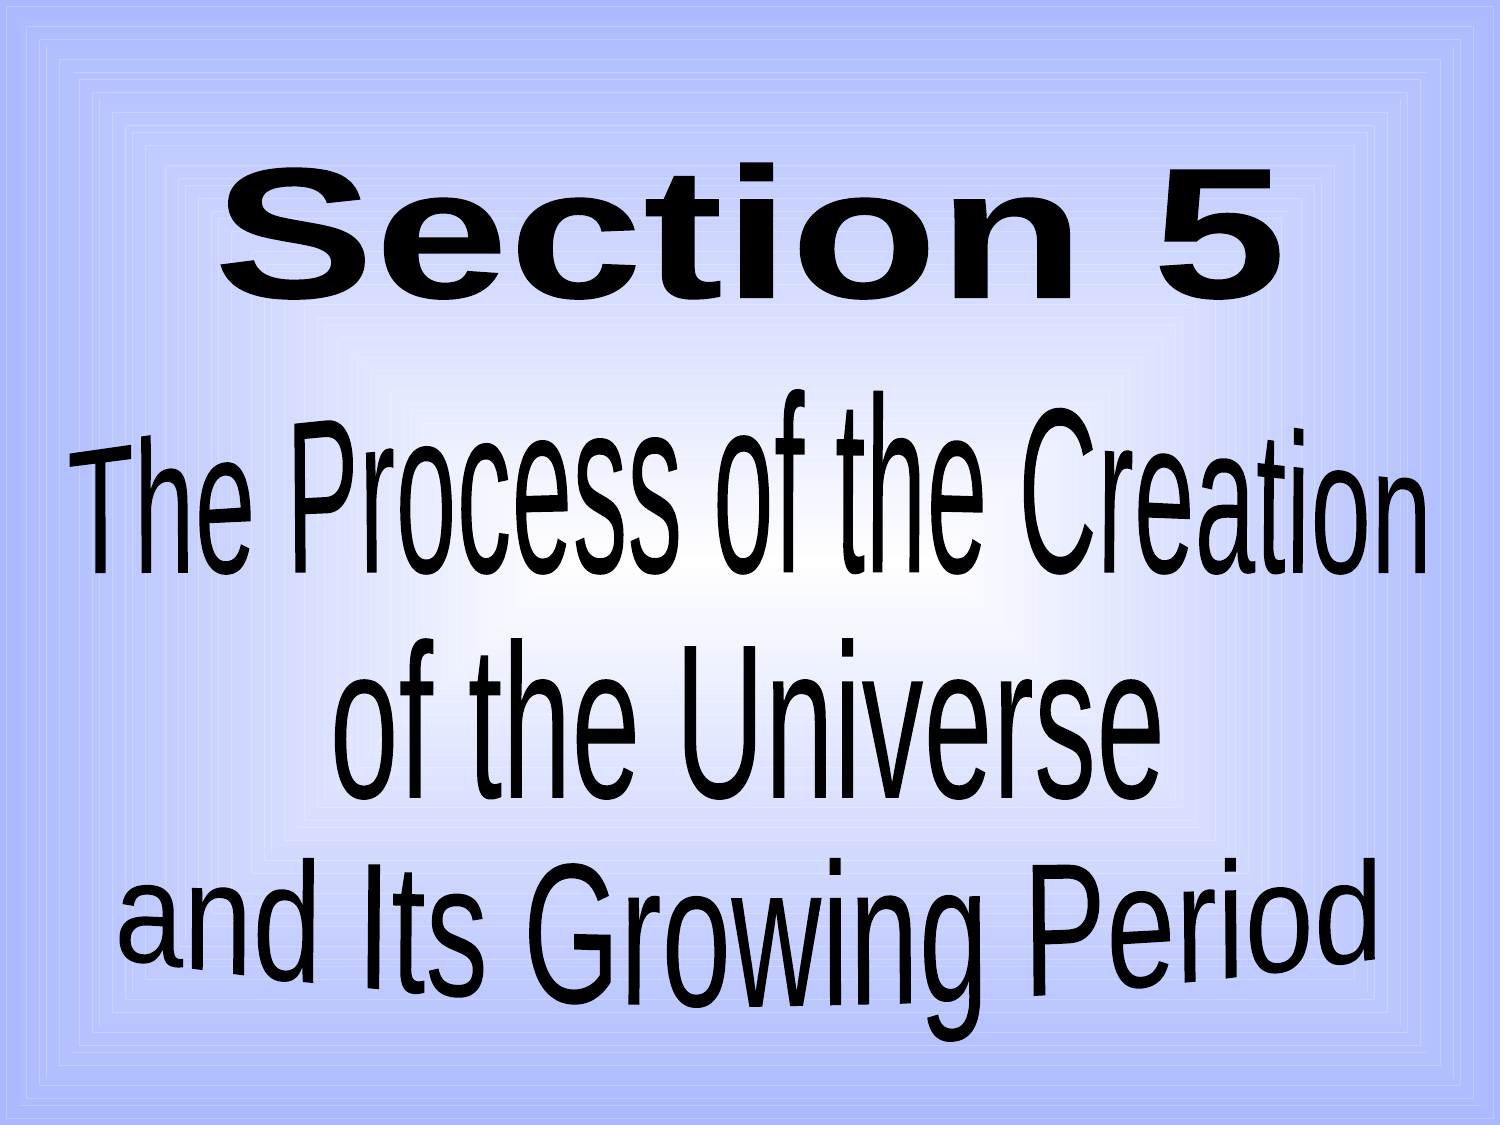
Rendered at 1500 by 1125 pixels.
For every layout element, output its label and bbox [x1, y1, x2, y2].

text_box [69, 387, 1426, 801]
text_box [930, 1026, 974, 1041]
